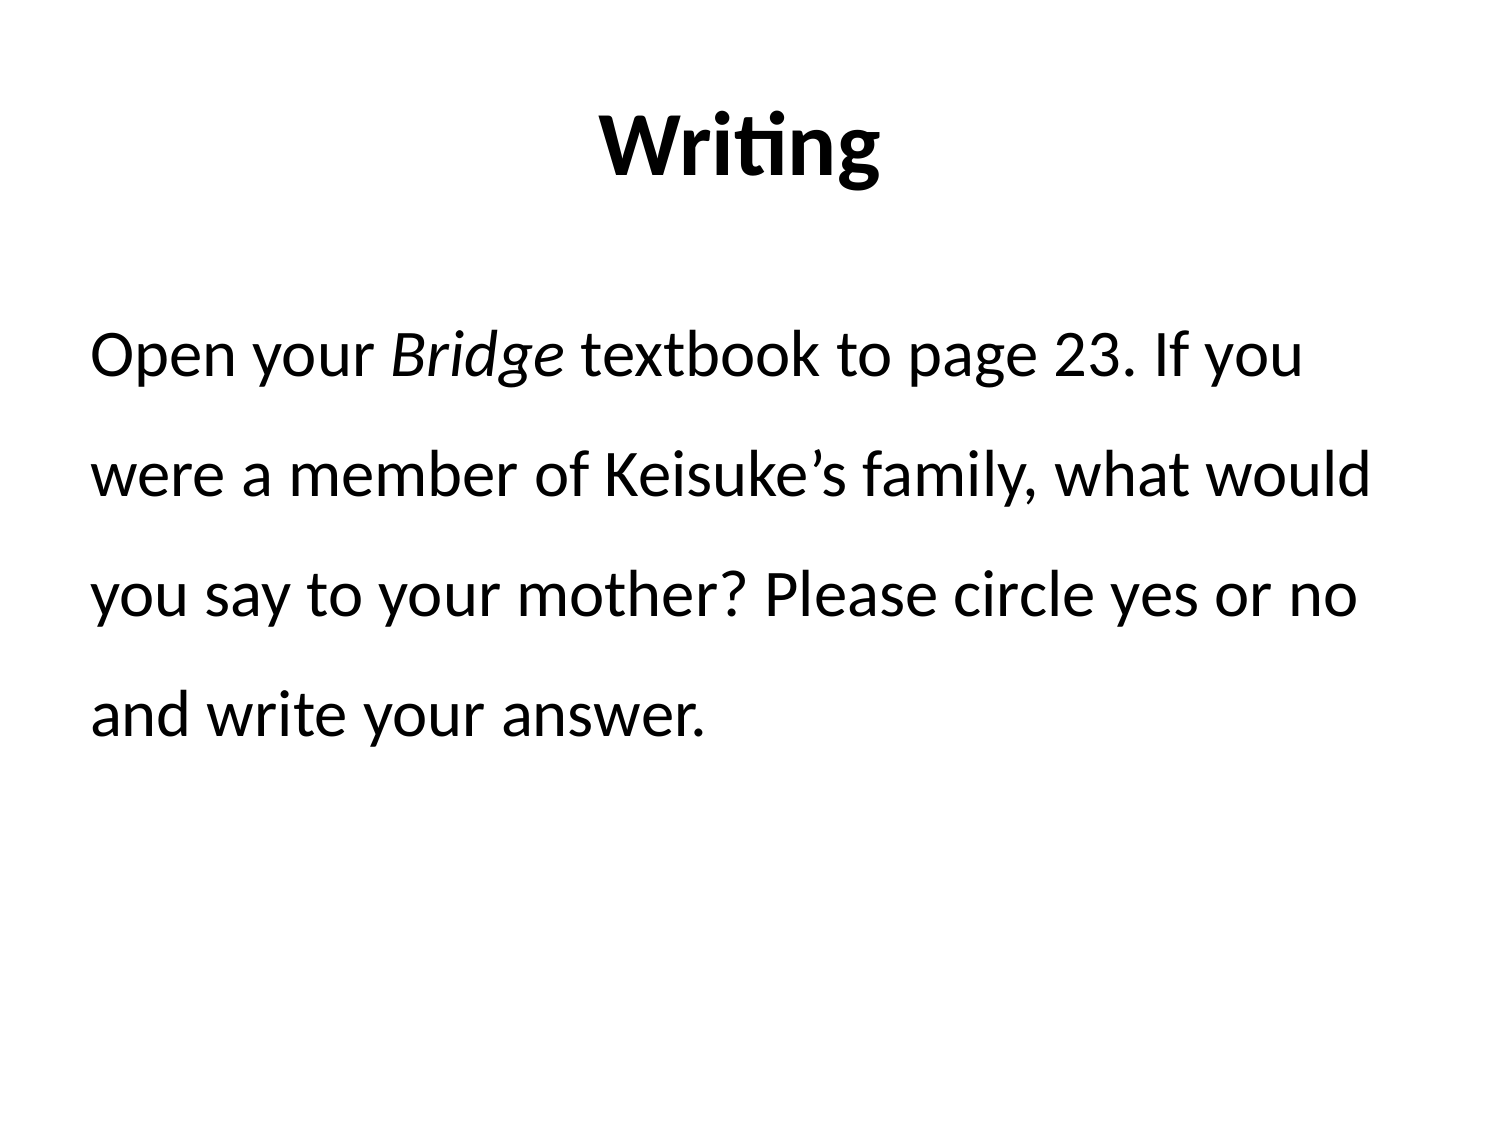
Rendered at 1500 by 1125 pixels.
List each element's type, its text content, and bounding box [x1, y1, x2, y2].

title Writing [75, 45, 1425, 233]
list Open your Bridge textbook to page 23. If you were a member of Keisuke’s family, what would you say to your mother? Please circle yes or no and write your answer. [75, 262, 1425, 1005]
